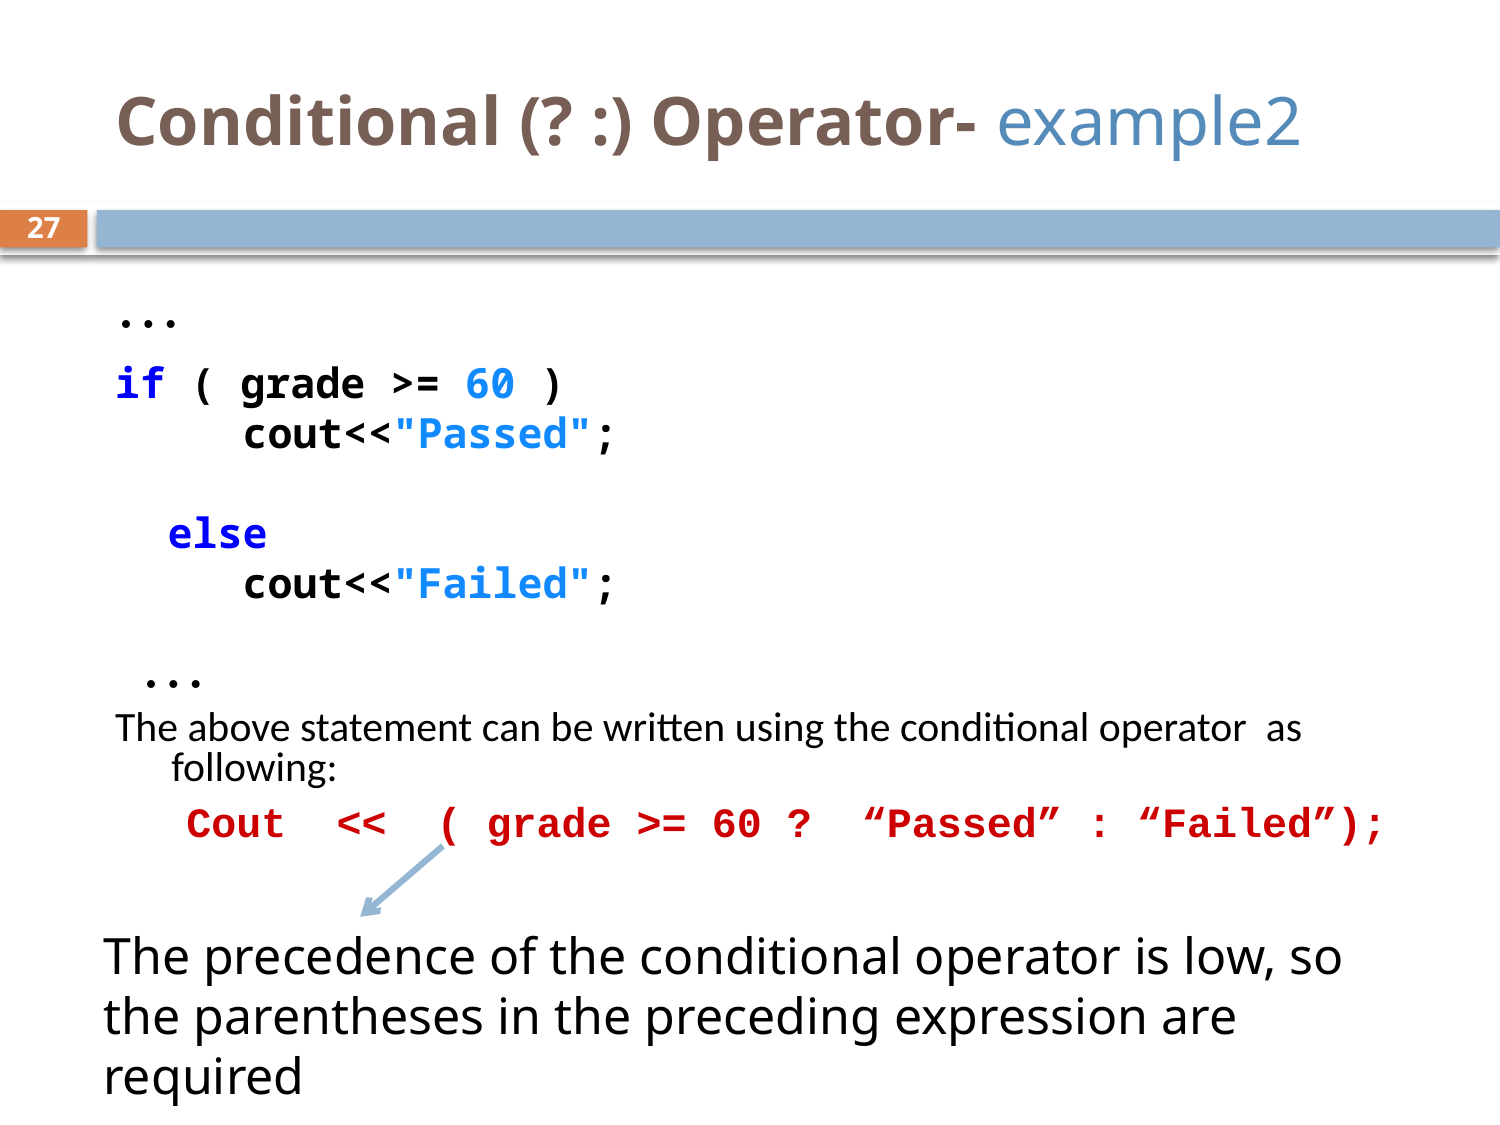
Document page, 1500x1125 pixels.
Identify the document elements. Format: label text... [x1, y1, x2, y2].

list … if ( grade >= 60 ) cout<<"Passed"; else cout<<"Failed"; … The above statement can be written using the conditional operator as following: Cout << ( grade >= 60 ? “Passed” : “Failed”); [100, 262, 1438, 1000]
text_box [359, 845, 444, 918]
title Conditional (? :) Operator- example2 [100, 37, 1438, 200]
slide_number 27 [0, 208, 88, 249]
text_box The precedence of the conditional operator is low, so the parentheses in the preceding expression are required [88, 916, 1424, 1112]
